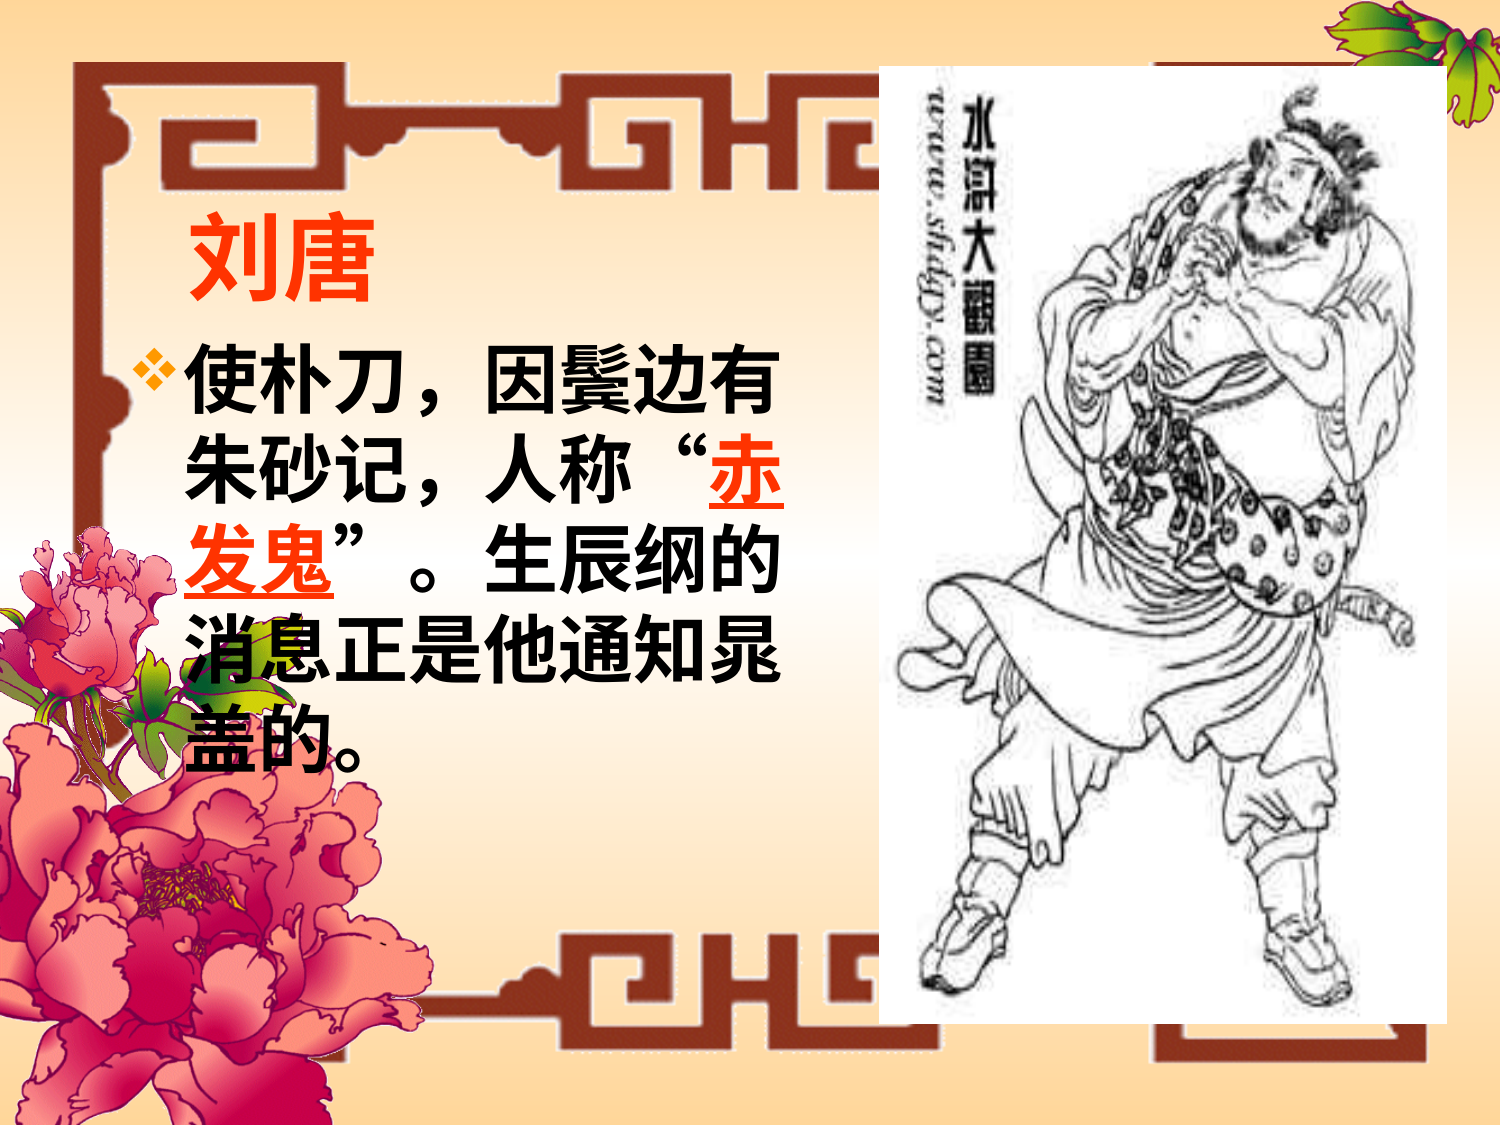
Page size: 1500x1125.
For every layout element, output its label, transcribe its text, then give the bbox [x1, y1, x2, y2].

picture [0, 0, 1500, 1125]
title 刘唐 [123, 160, 443, 324]
list 使朴刀，因鬓边有朱砂记，人称“赤发鬼”。生辰纲的消息正是他通知晁盖的。 [112, 324, 869, 1000]
slide_number [1074, 1032, 1388, 1100]
